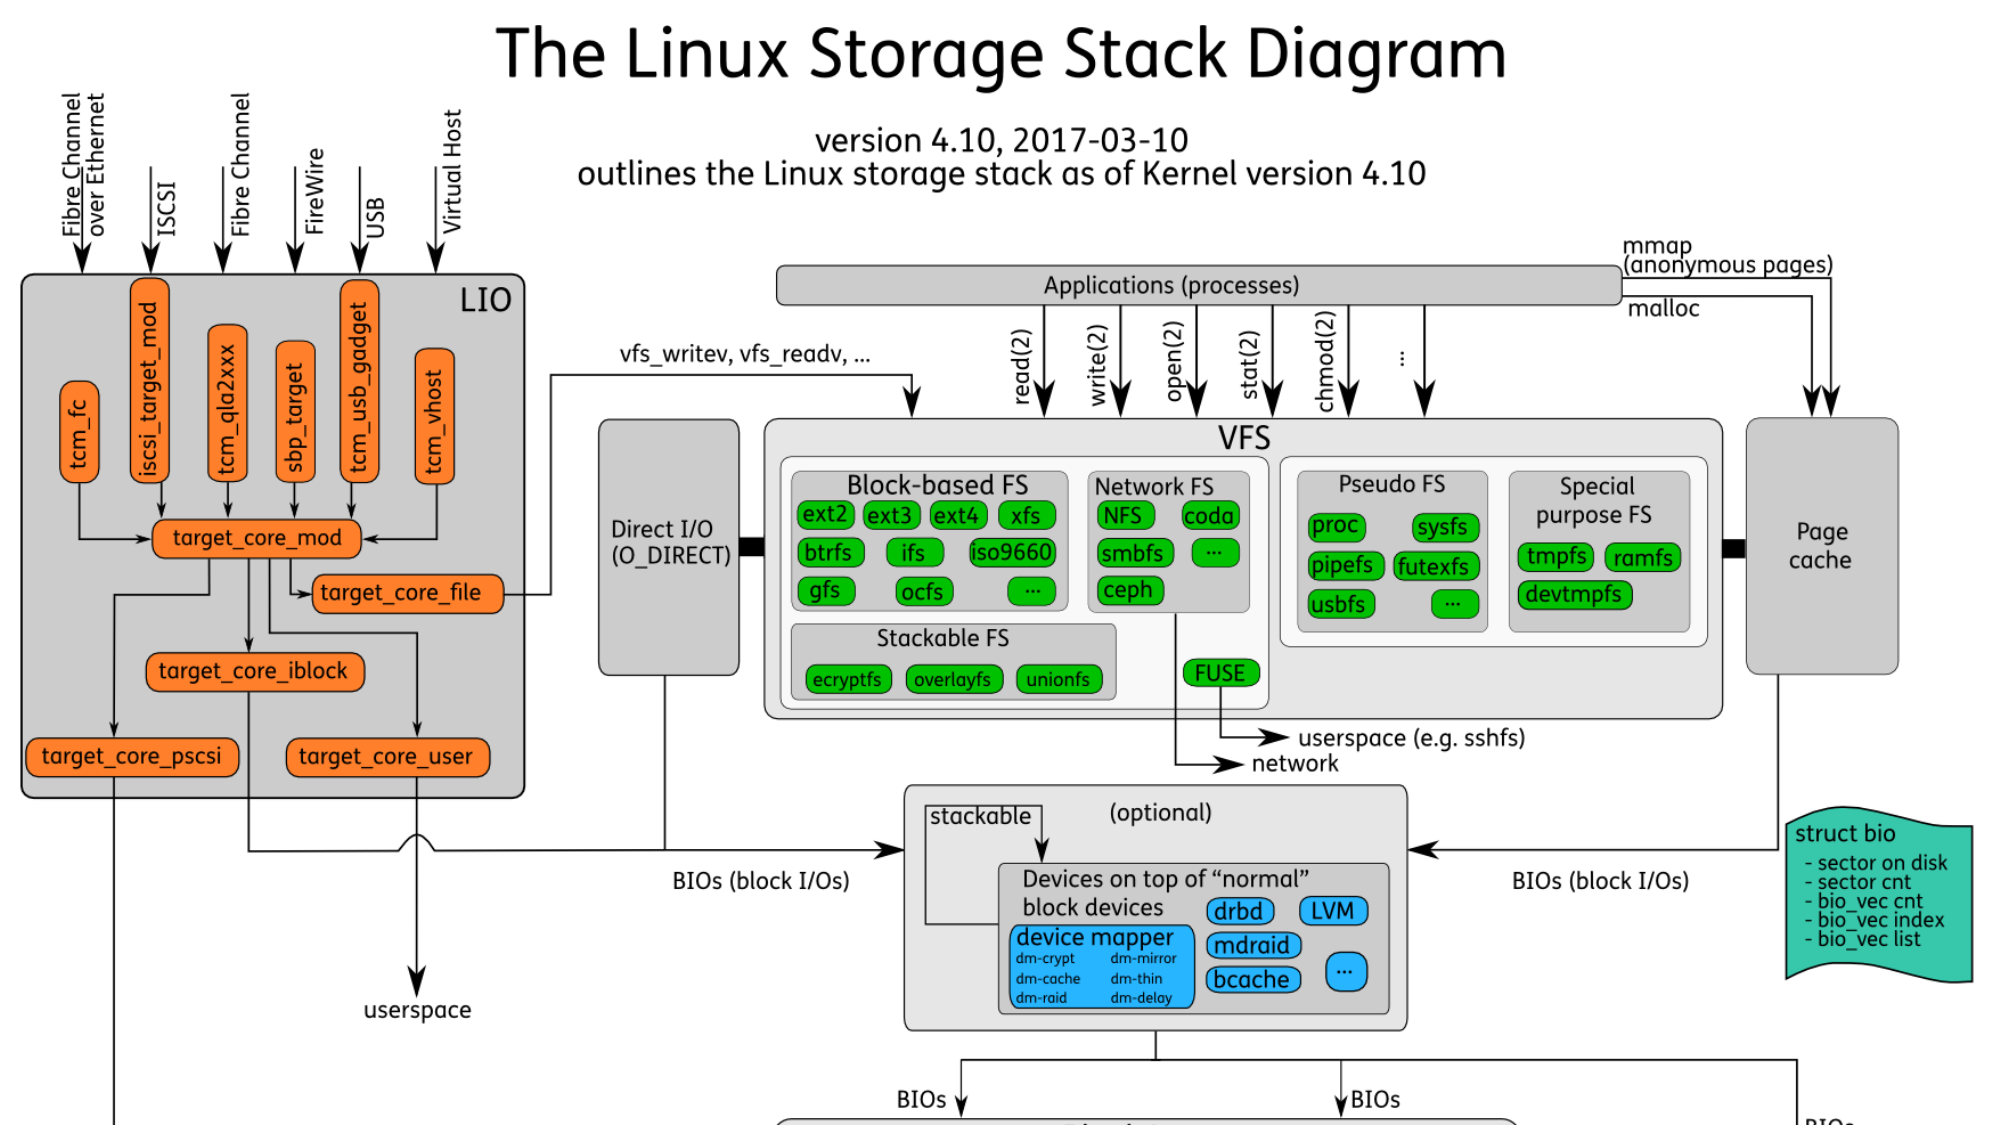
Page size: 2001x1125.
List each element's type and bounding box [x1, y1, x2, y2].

list [0, 25, 2000, 1125]
